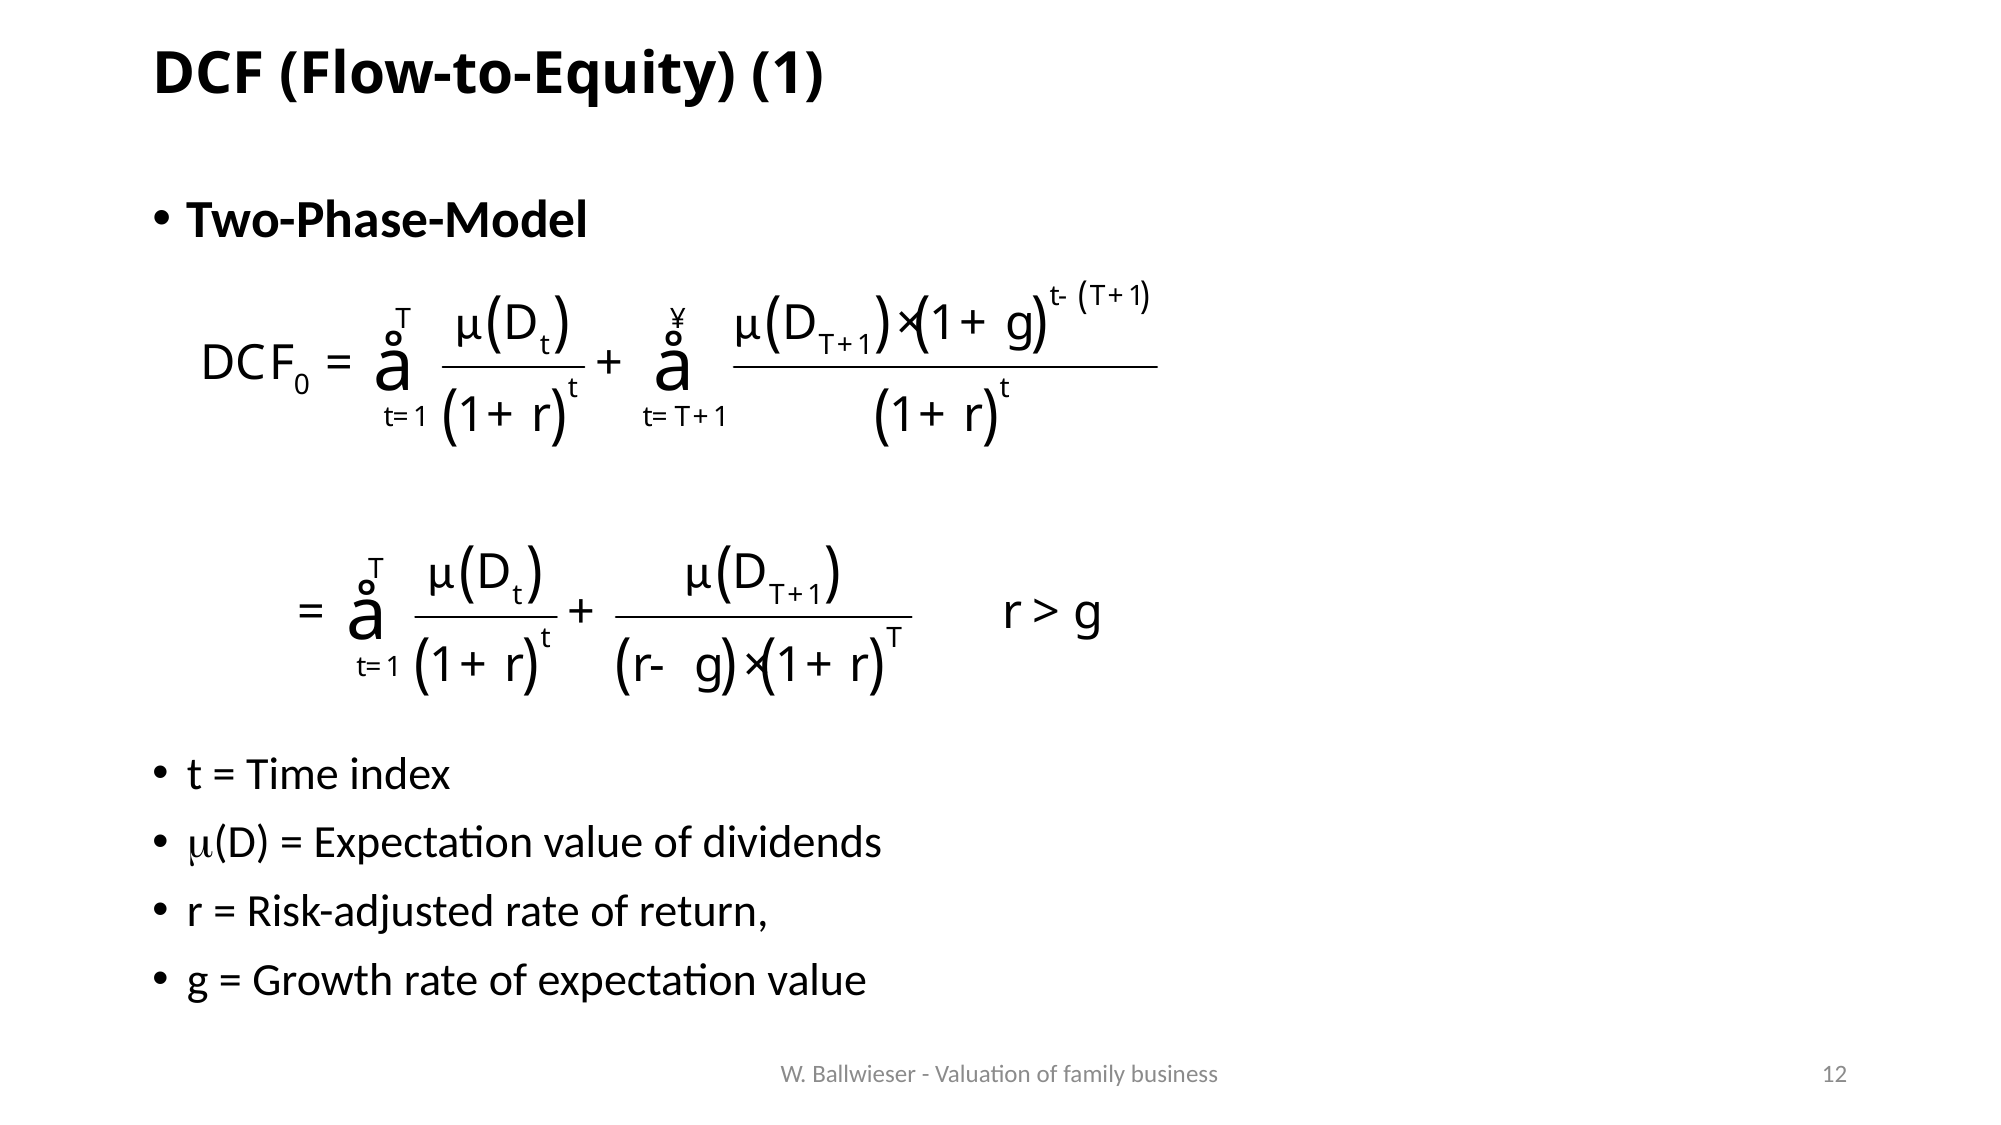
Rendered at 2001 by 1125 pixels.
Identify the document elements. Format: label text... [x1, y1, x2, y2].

slide_number 12 [1412, 1042, 1863, 1103]
footer W. Ballwieser - Valuation of family business [662, 1042, 1338, 1103]
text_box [195, 270, 1170, 716]
list Two-Phase-Model t = Time index (D) = Expectation value of dividends r = Risk-adjusted rate of return, g = Growth rate of expectation value [137, 183, 1863, 1014]
title DCF (Flow-to-Equity) (1) [137, 0, 1863, 149]
